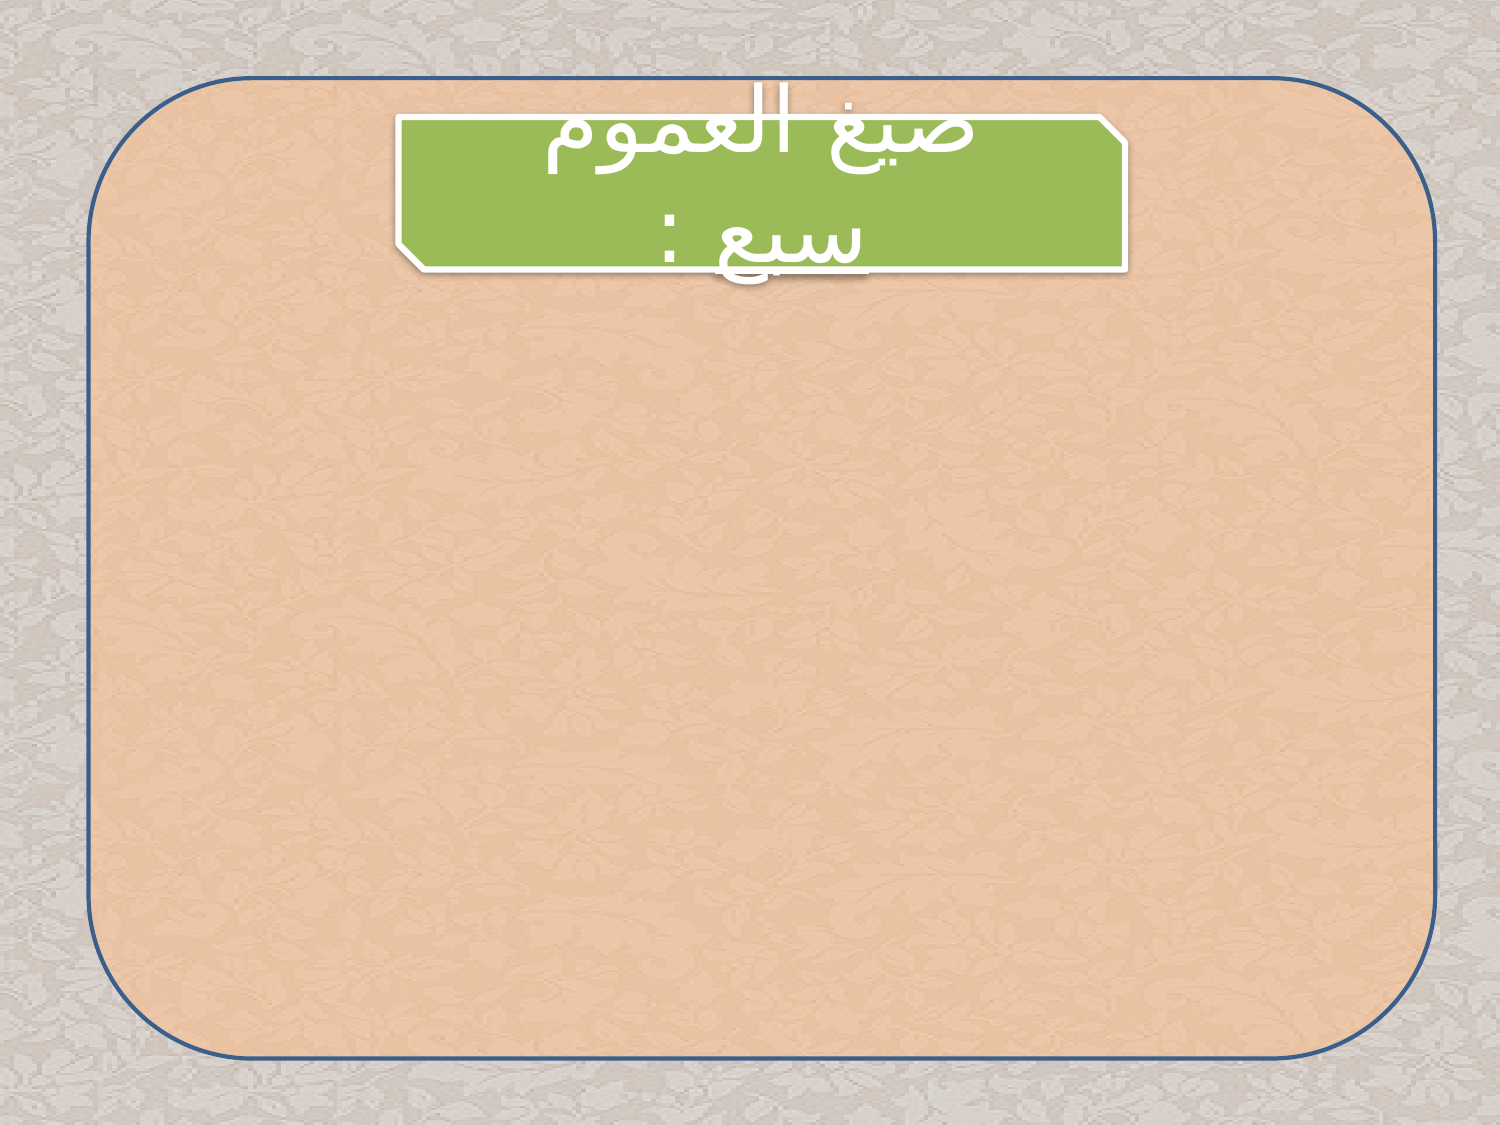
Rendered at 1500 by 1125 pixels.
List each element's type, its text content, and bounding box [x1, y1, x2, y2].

text_box صيغ العموم سبع : [395, 113, 1126, 139]
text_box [163, 140, 1348, 973]
text_box [86, 76, 1438, 1061]
